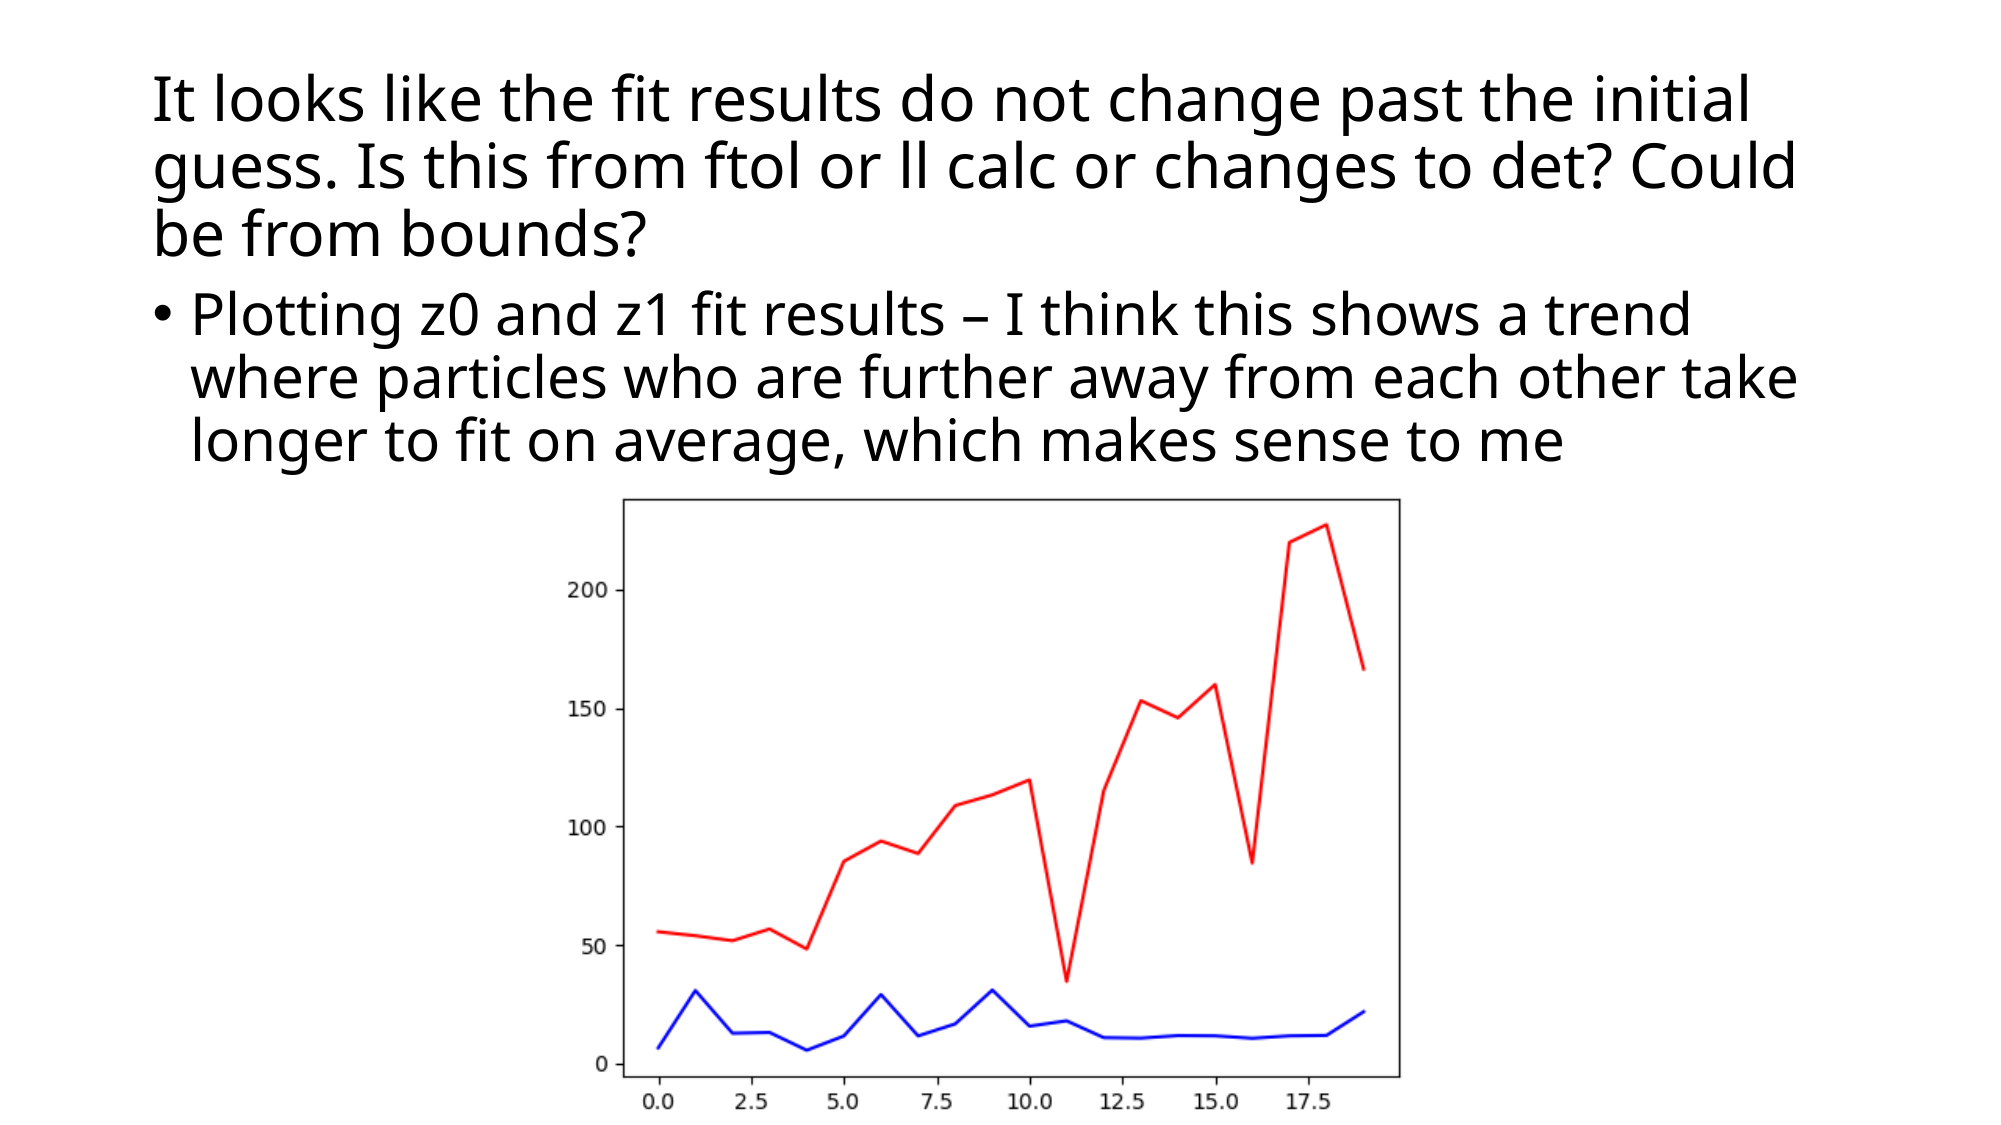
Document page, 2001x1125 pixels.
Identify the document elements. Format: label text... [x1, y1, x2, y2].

list Plotting z0 and z1 fit results – I think this shows a trend where particles who are further away from each other take longer to fit on average, which makes sense to me [137, 277, 1863, 992]
title It looks like the fit results do not change past the initial guess. Is this from ftol or ll calc or changes to det? Could be from bounds? [137, 59, 1863, 277]
picture [556, 457, 1444, 1125]
